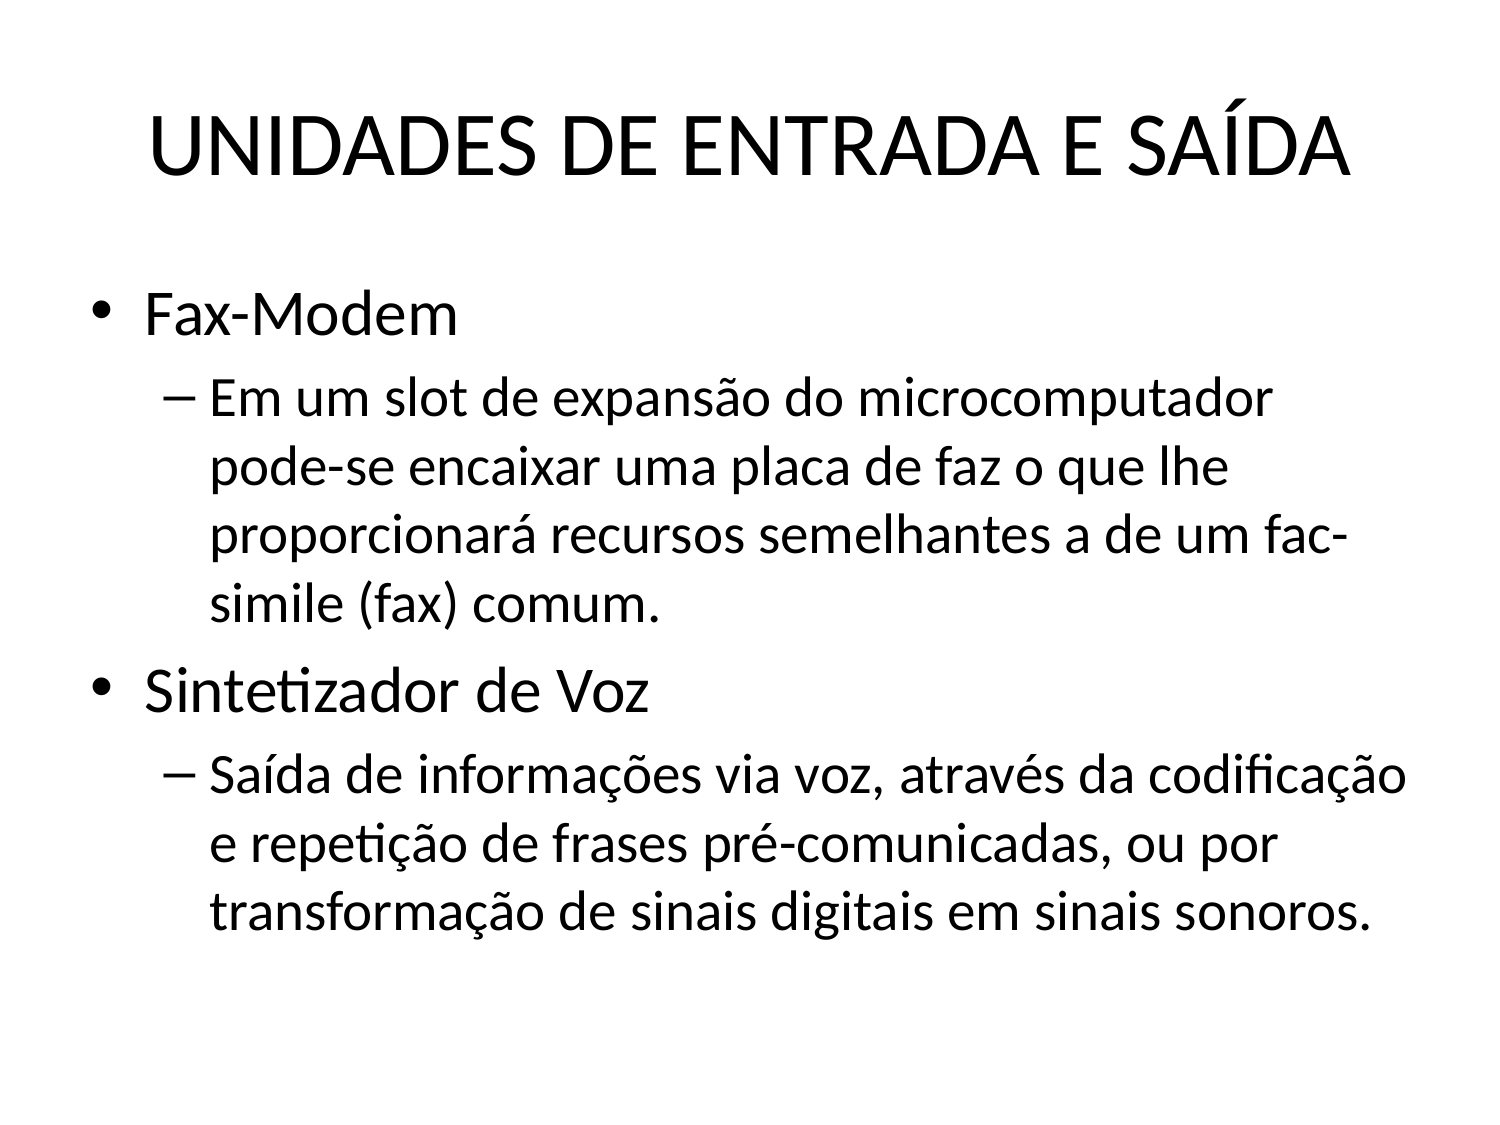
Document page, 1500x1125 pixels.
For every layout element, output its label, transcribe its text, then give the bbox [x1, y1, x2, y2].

list Fax-Modem Em um slot de expansão do microcomputador pode-se encaixar uma placa de faz o que lhe proporcionará recursos semelhantes a de um fac-simile (fax) comum. Sintetizador de Voz Saída de informações via voz, através da codificação e repetição de frases pré-comunicadas, ou por transformação de sinais digitais em sinais sonoros. [75, 262, 1425, 1005]
title UNIDADES DE ENTRADA E SAÍDA [75, 45, 1425, 233]
